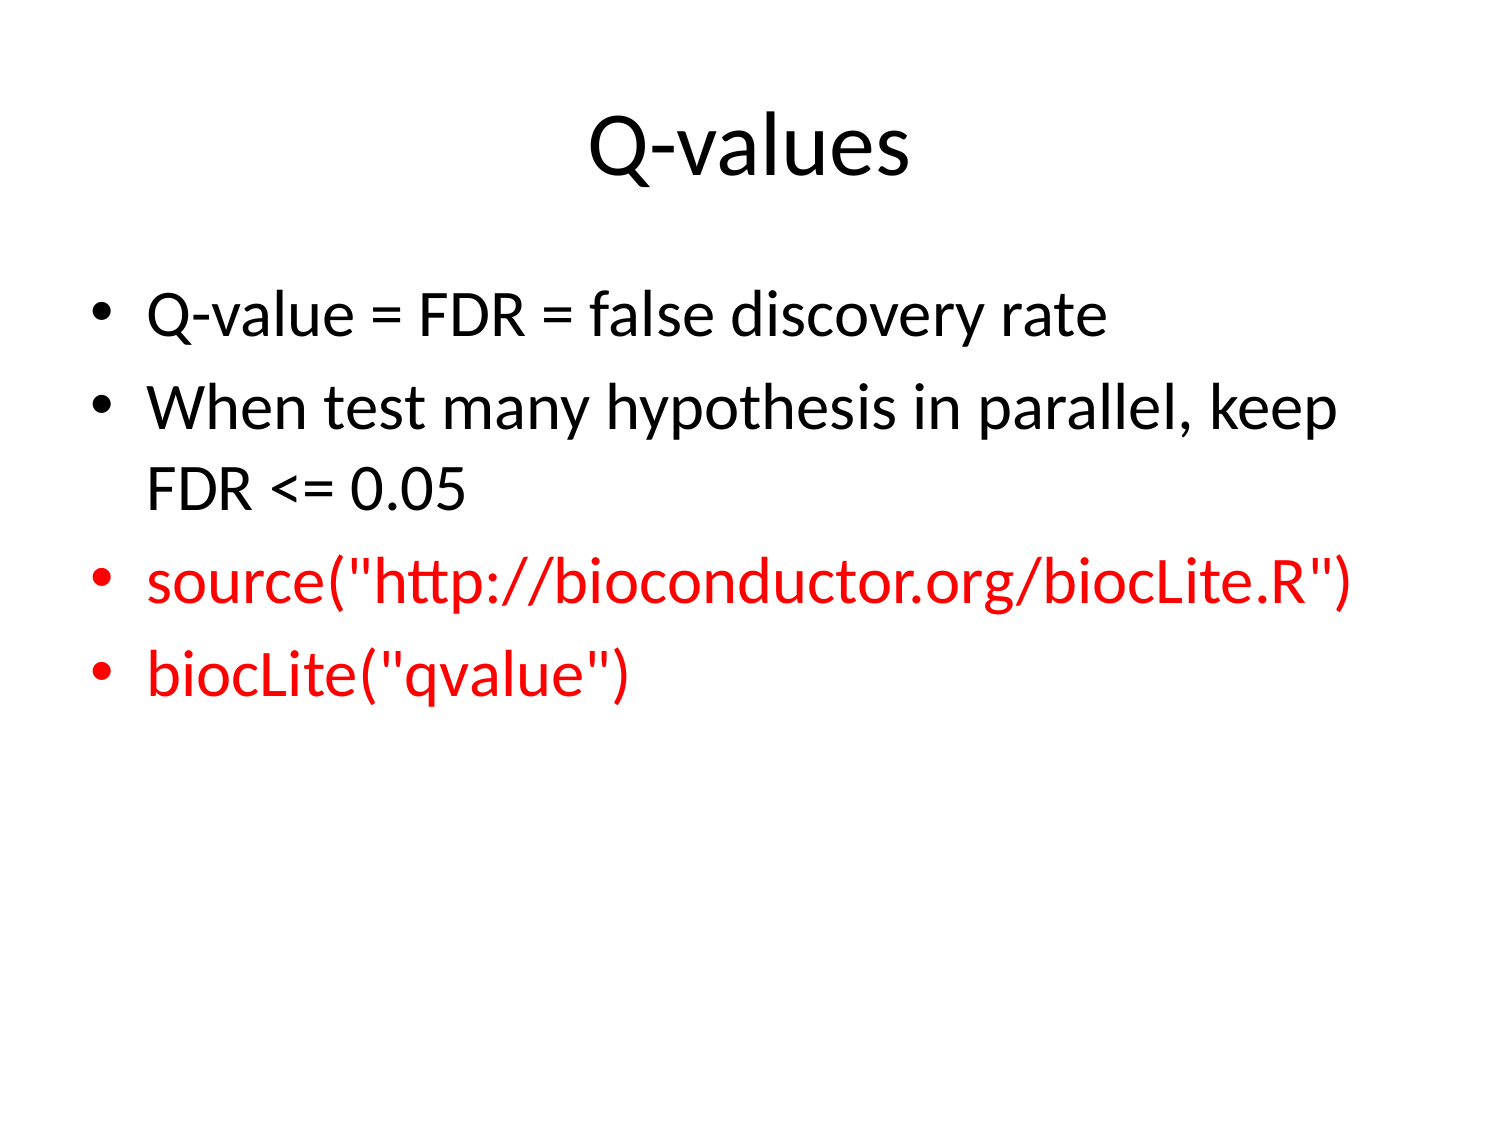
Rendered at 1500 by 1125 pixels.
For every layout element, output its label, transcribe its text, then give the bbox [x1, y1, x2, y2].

title Q-values [75, 45, 1425, 233]
list Q-value = FDR = false discovery rate When test many hypothesis in parallel, keep FDR <= 0.05 source("http://bioconductor.org/biocLite.R") biocLite("qvalue") [75, 262, 1425, 1005]
